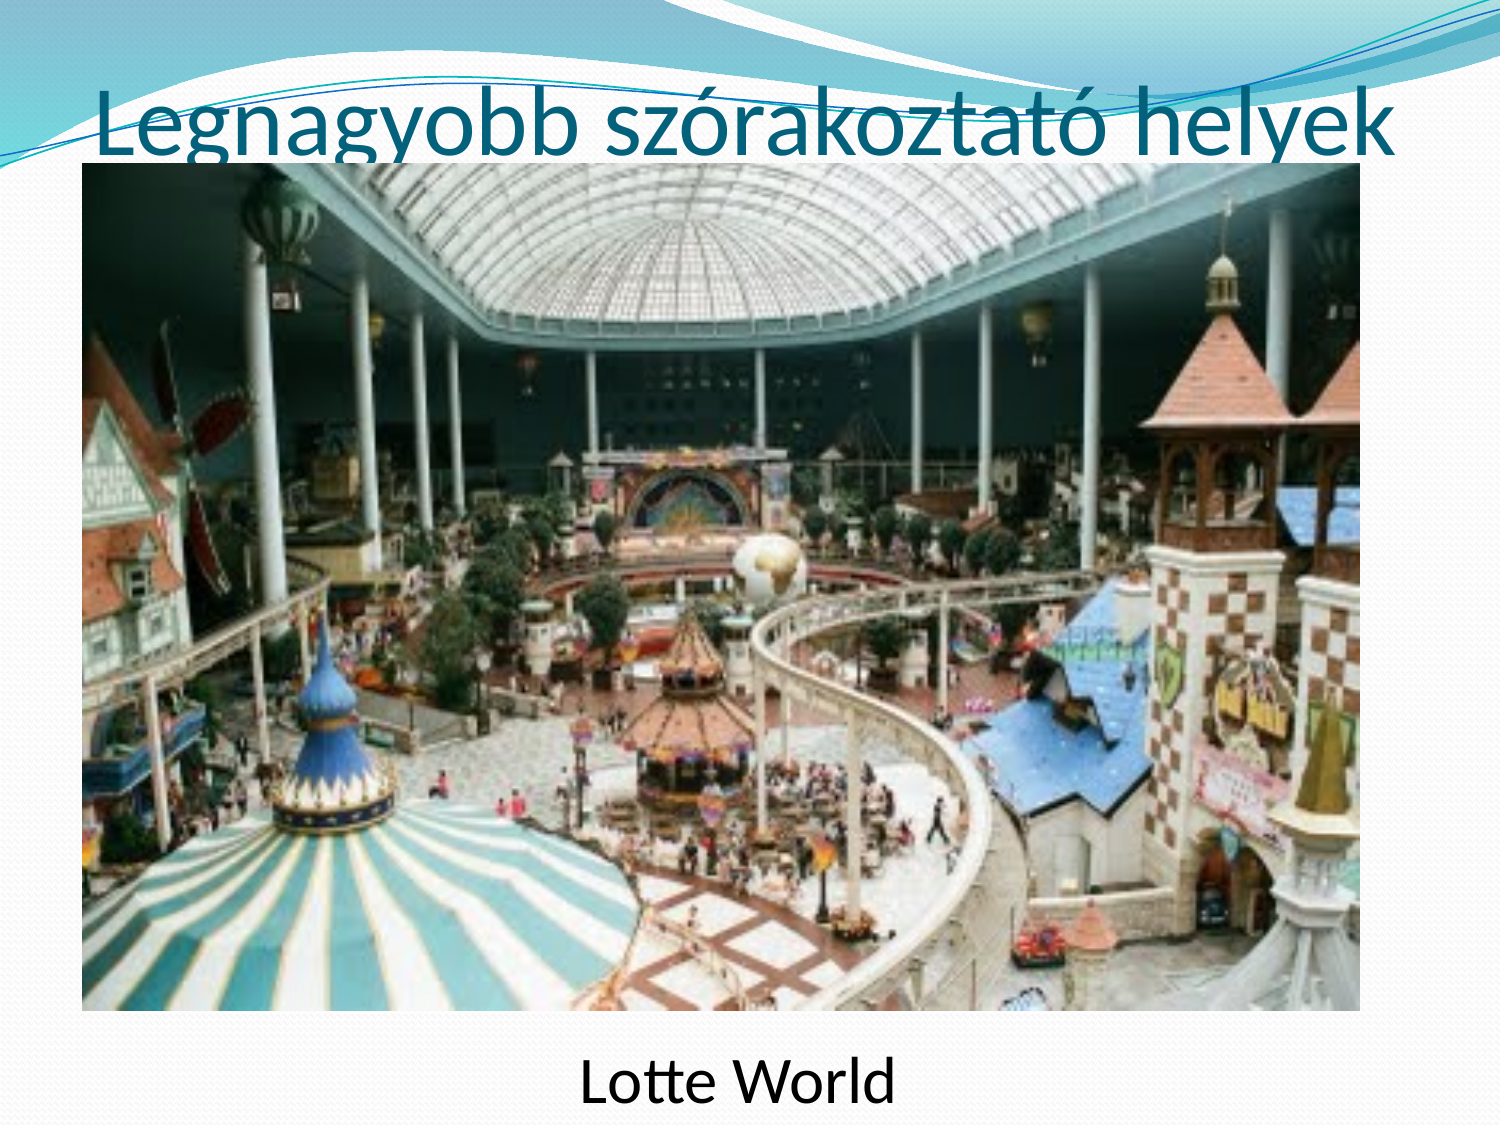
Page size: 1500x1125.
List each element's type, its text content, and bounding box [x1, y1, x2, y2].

title Legnagyobb szórakoztató helyek [70, 35, 1421, 176]
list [81, 163, 1360, 1011]
text_box Lotte World [565, 1029, 914, 1124]
